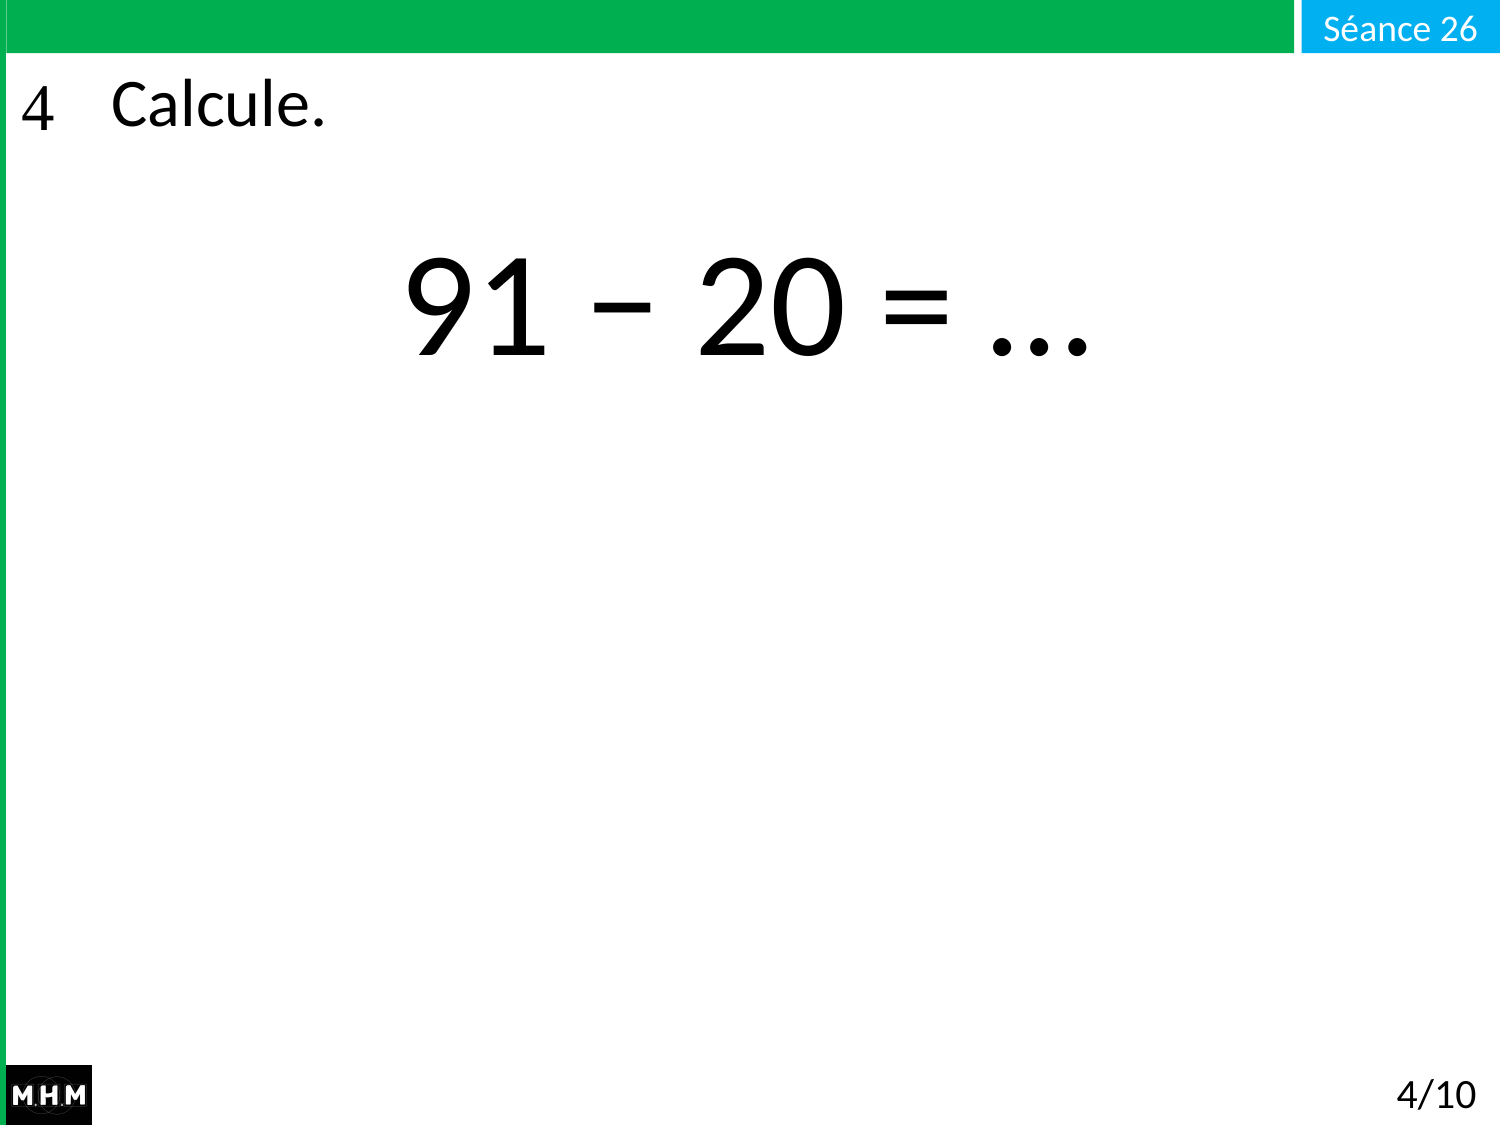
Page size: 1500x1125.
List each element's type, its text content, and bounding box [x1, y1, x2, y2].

title Calcule. [96, 60, 1391, 150]
list 4/10 [1373, 1064, 1500, 1125]
picture [6, 1065, 92, 1125]
text_box 91 − 20 = … [385, 197, 1254, 393]
